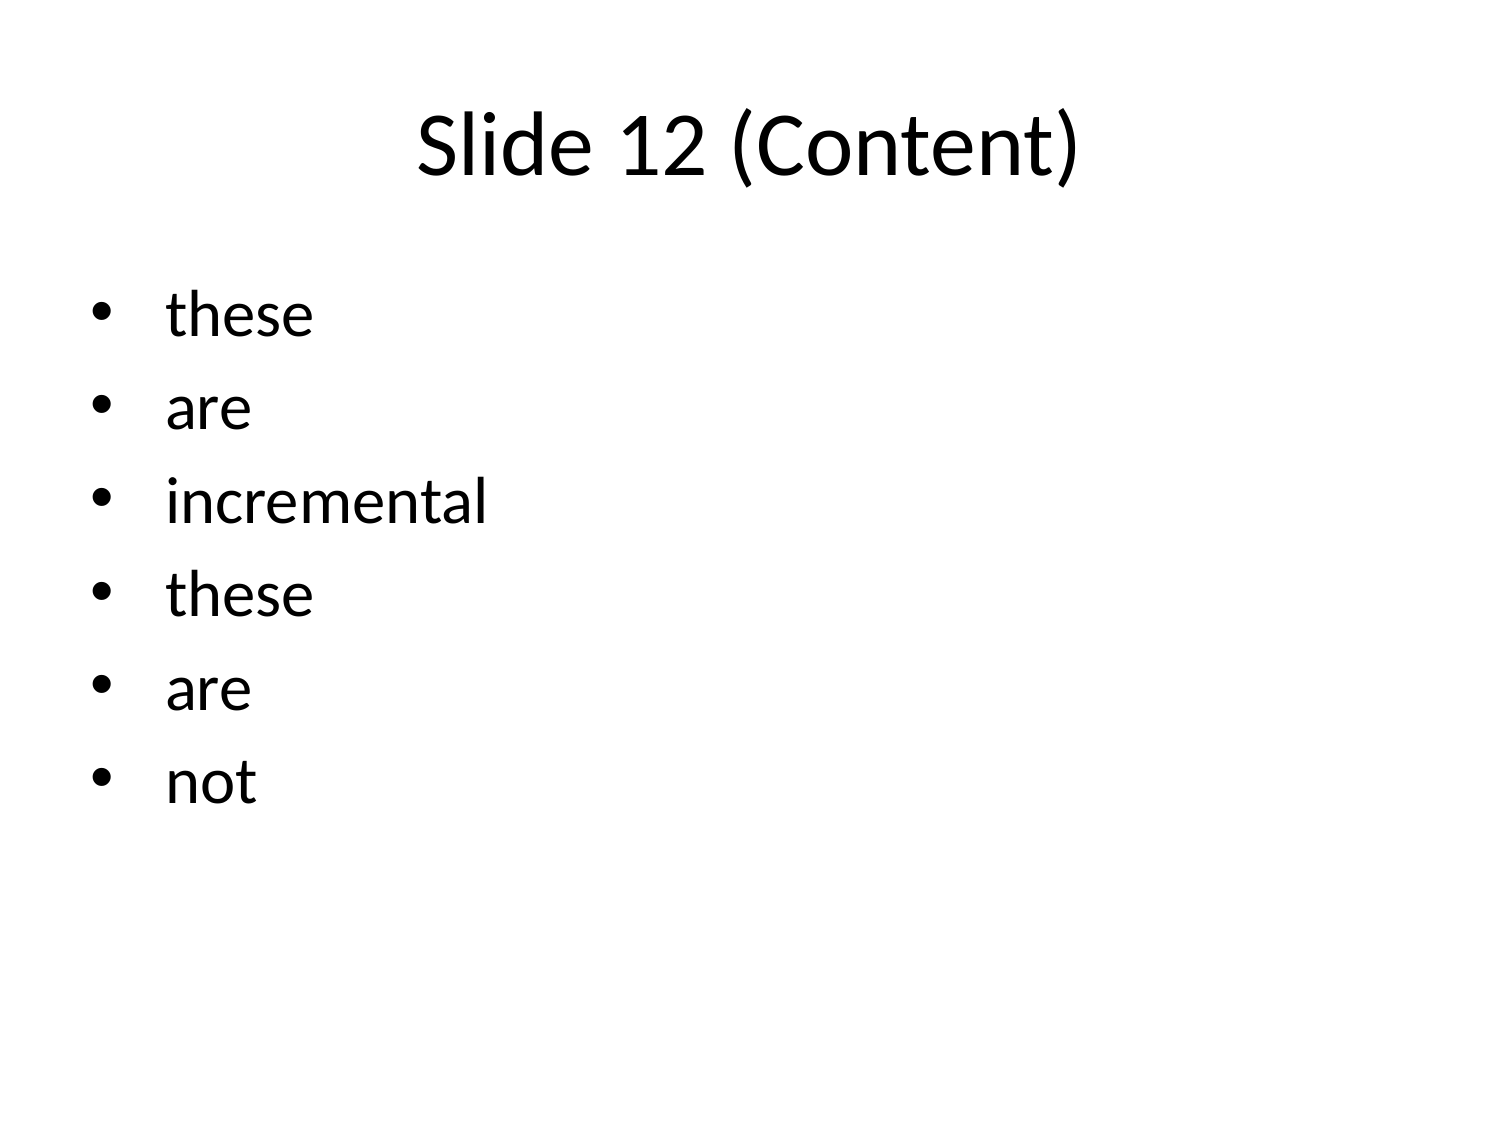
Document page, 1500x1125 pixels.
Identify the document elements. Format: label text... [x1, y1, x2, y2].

list these are incremental these are not [75, 262, 1425, 1005]
title Slide 12 (Content) [75, 45, 1425, 233]
